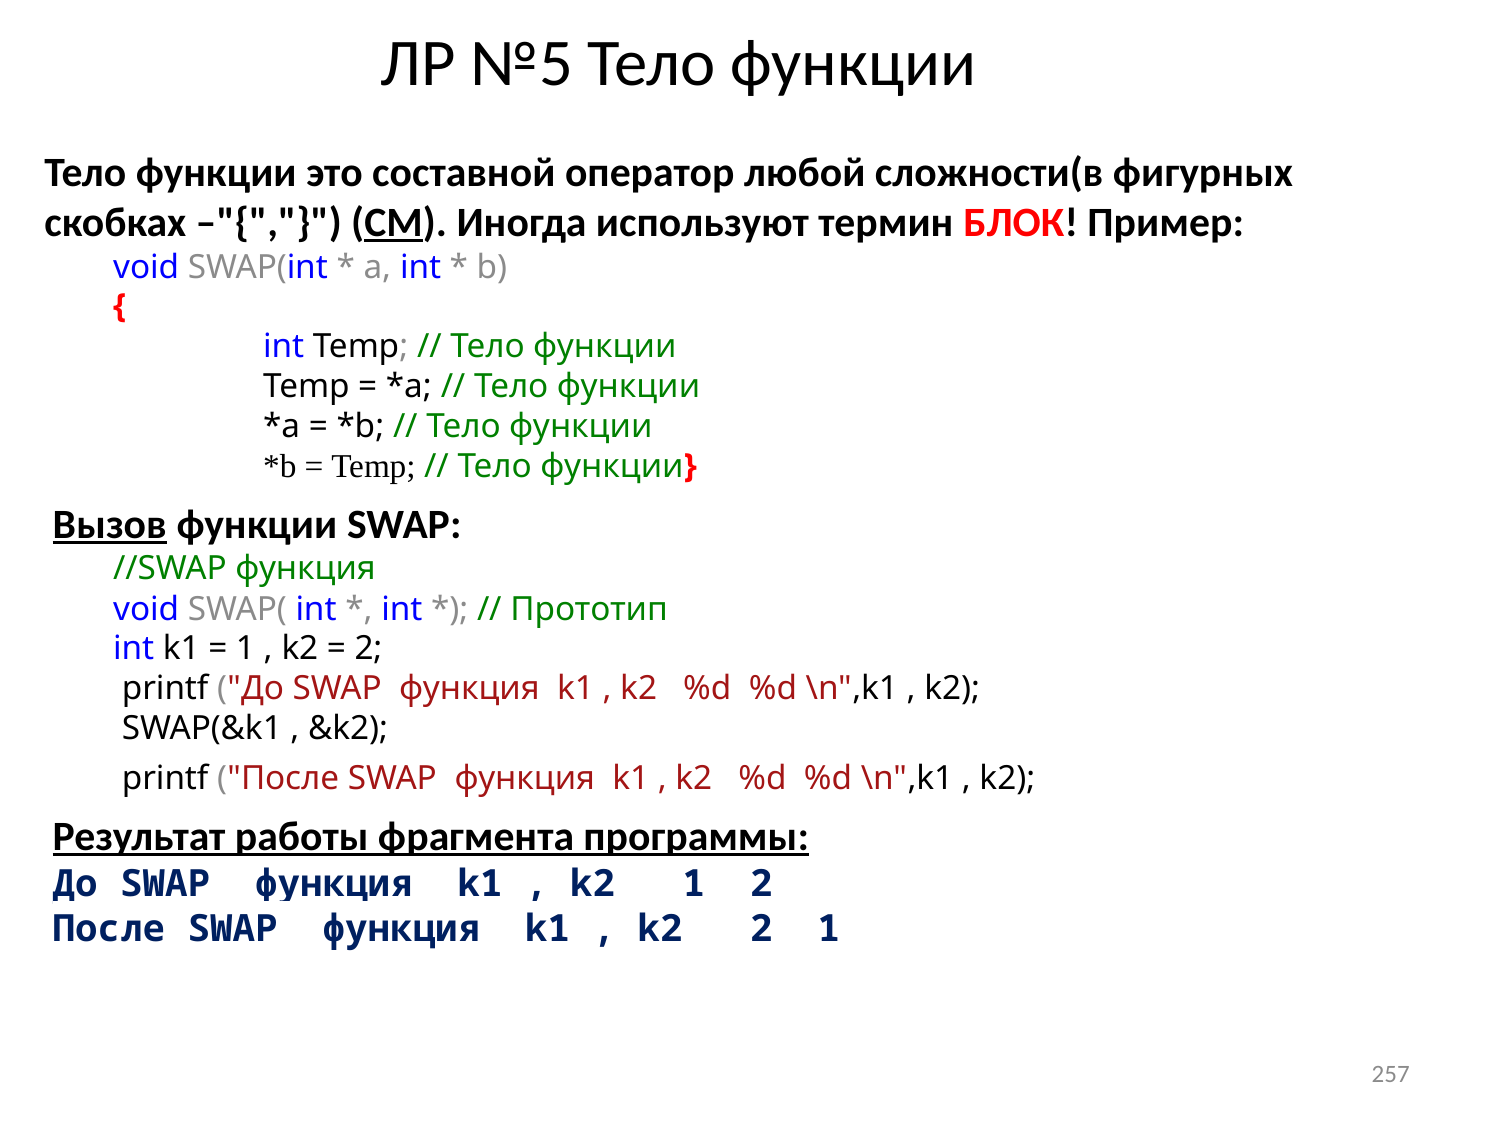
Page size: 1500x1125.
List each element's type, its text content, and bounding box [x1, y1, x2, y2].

slide_number 257 [1074, 1042, 1425, 1103]
text_box Тело функции это составной оператор любой сложности(в фигурных скобках –"{","}") (СМ). Иногда используют термин БЛОК! Пример: void SWAP(int * a, int * b) { int Temp; // Тело функции Temp = *a; // Тело функции *a = *b; // Тело функции *b = Temp; // Тело функции} Вызов функции SWAP: //SWAP функция void SWAP( int *, int *); // Прототип int k1 = 1 , k2 = 2; printf ("До SWAP функция k1 , k2 %d %d \n",k1 , k2); SWAP(&k1 , &k2); printf ("После SWAP функция k1 , k2 %d %d \n",k1 , k2); Результат работы фрагмента программы: До SWAP функция k1 , k2 1 2 После SWAP функция k1 , k2 2 1 [29, 137, 1453, 976]
title ЛР №5 Тело функции [242, 3, 1117, 114]
